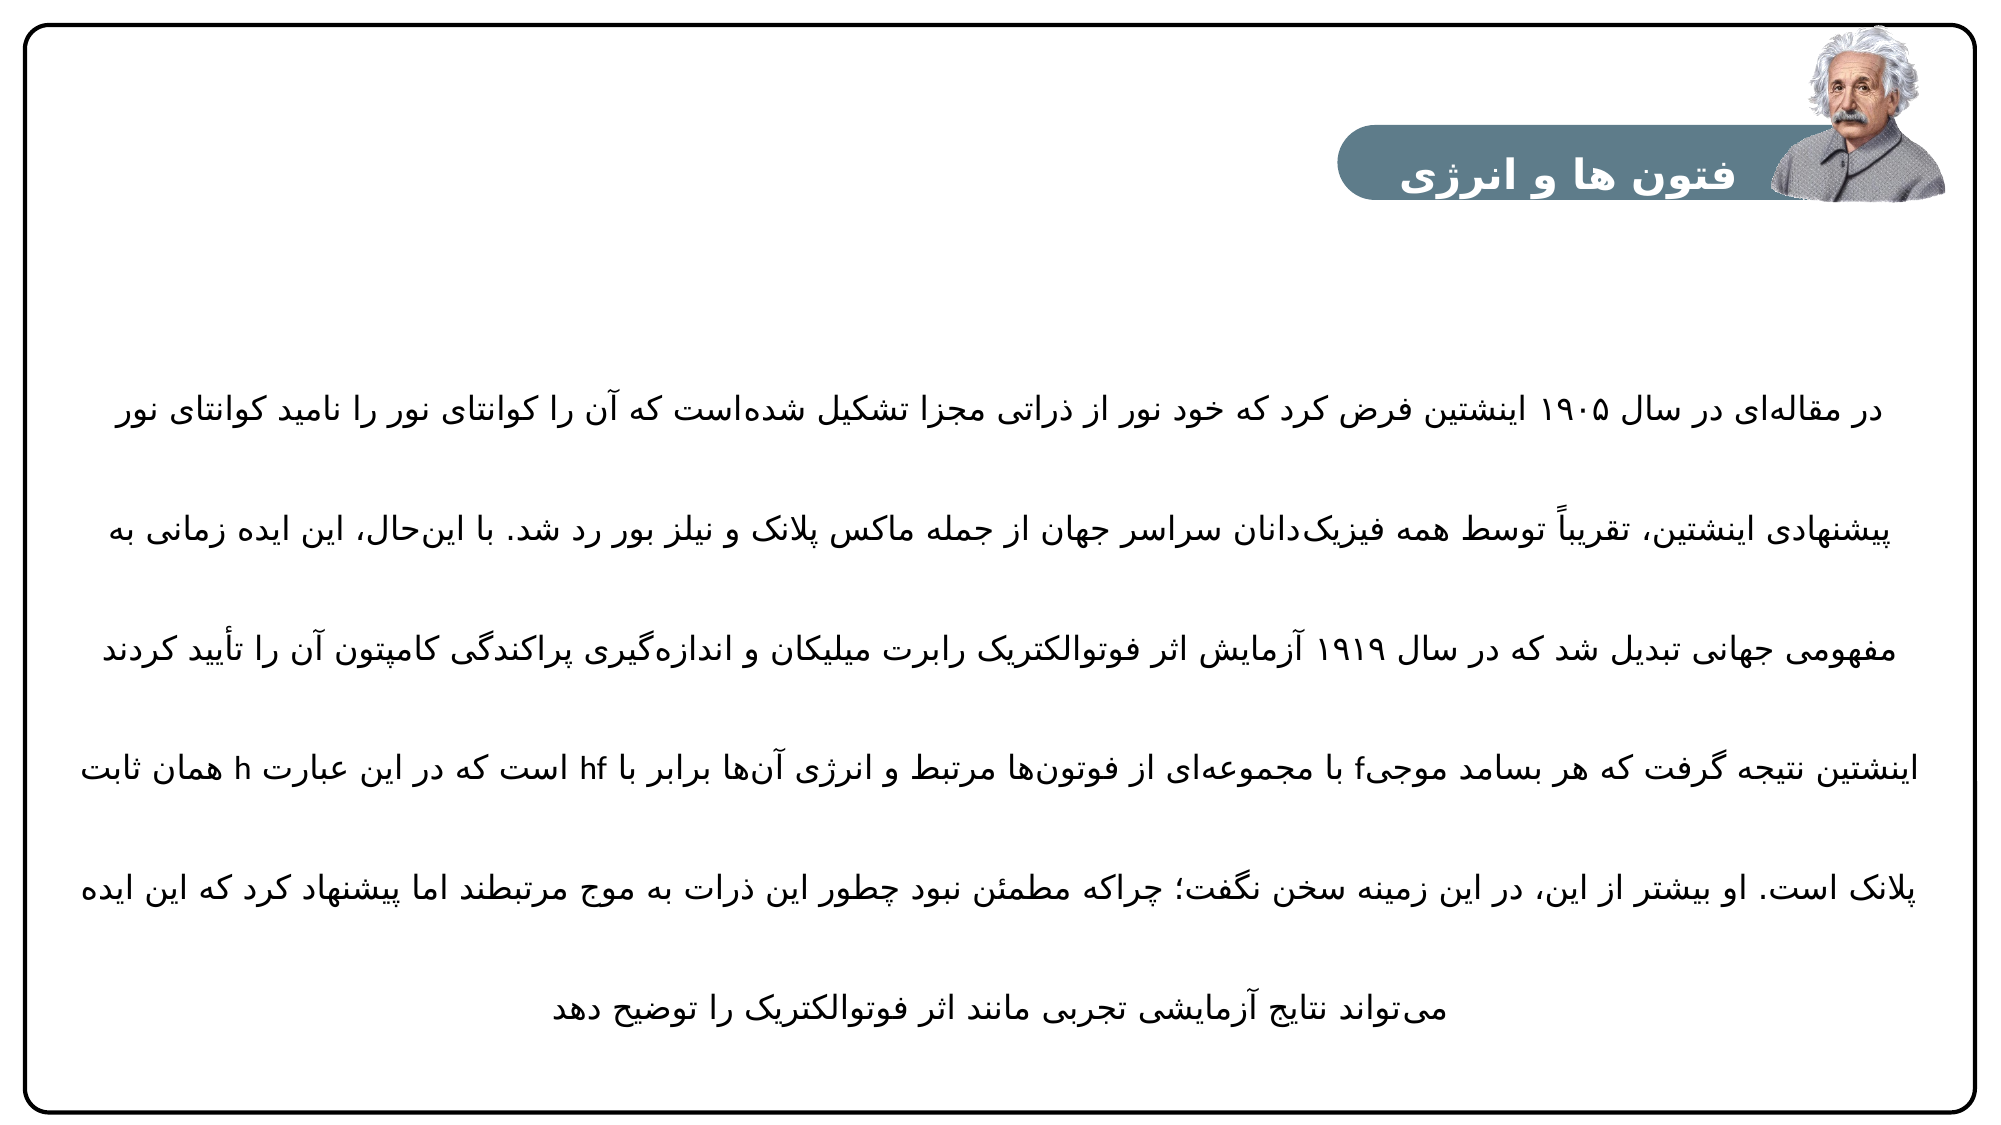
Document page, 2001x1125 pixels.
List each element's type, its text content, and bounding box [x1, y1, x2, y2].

picture [1761, 14, 1954, 213]
text_box در مقاله‌ای در سال ۱۹۰۵ اینشتین فرض کرد که خود نور از ذراتی مجزا تشکیل شده‌است که آن را کوانتای نور را نامید کوانتای نور پیشنهادی اینشتین، تقریباً توسط همه فیزیک‌دانان سراسر جهان از جمله ماکس پلانک و نیلز بور رد شد. با این‌حال، این ایده زمانی به مفهومی جهانی تبدیل شد که در سال ۱۹۱۹ آزمایش اثر فوتوالکتریک رابرت میلیکان و اندازه‌گیری پراکندگی کامپتون آن را تأیید کردند اینشتین نتیجه گرفت که هر بسامد موجیf با مجموعه‌ای از فوتون‌ها مرتبط و انرژی آن‌ها برابر با hf است که در این عبارت h همان ثابت پلانک است. او بیشتر از این، در این زمینه سخن نگفت؛ چراکه مطمئن نبود چطور این ذرات به موج مرتبطند اما پیشنهاد کرد که این ایده می‌تواند نتایج آزمایشی تجربی مانند اثر فوتوالکتریک را توضیح دهد [62, 299, 1938, 1034]
text_box فتون ها و انرژی کوانتیزه [1349, 115, 1788, 281]
